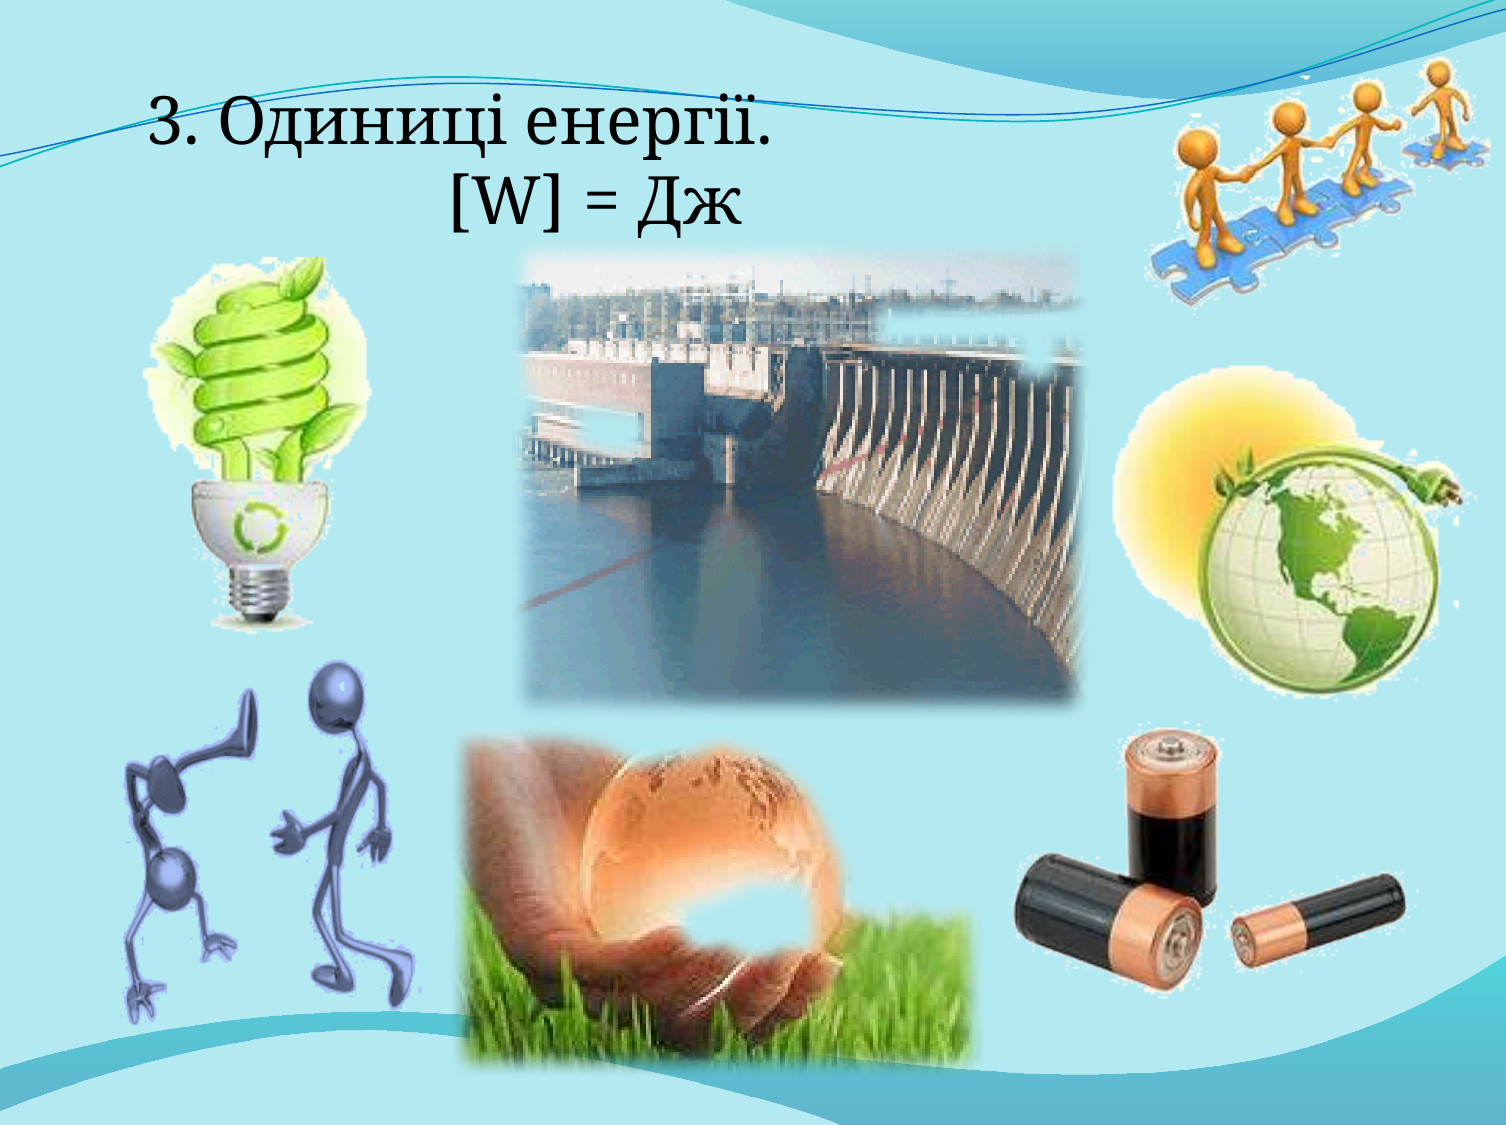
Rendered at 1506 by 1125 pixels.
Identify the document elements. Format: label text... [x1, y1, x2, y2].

picture [506, 234, 1093, 722]
picture [998, 351, 1506, 1020]
picture [1130, 46, 1506, 329]
picture [131, 257, 390, 638]
text_box 3. Одиниці енергії. [W] = Дж [131, 70, 1058, 245]
picture [447, 667, 988, 1079]
